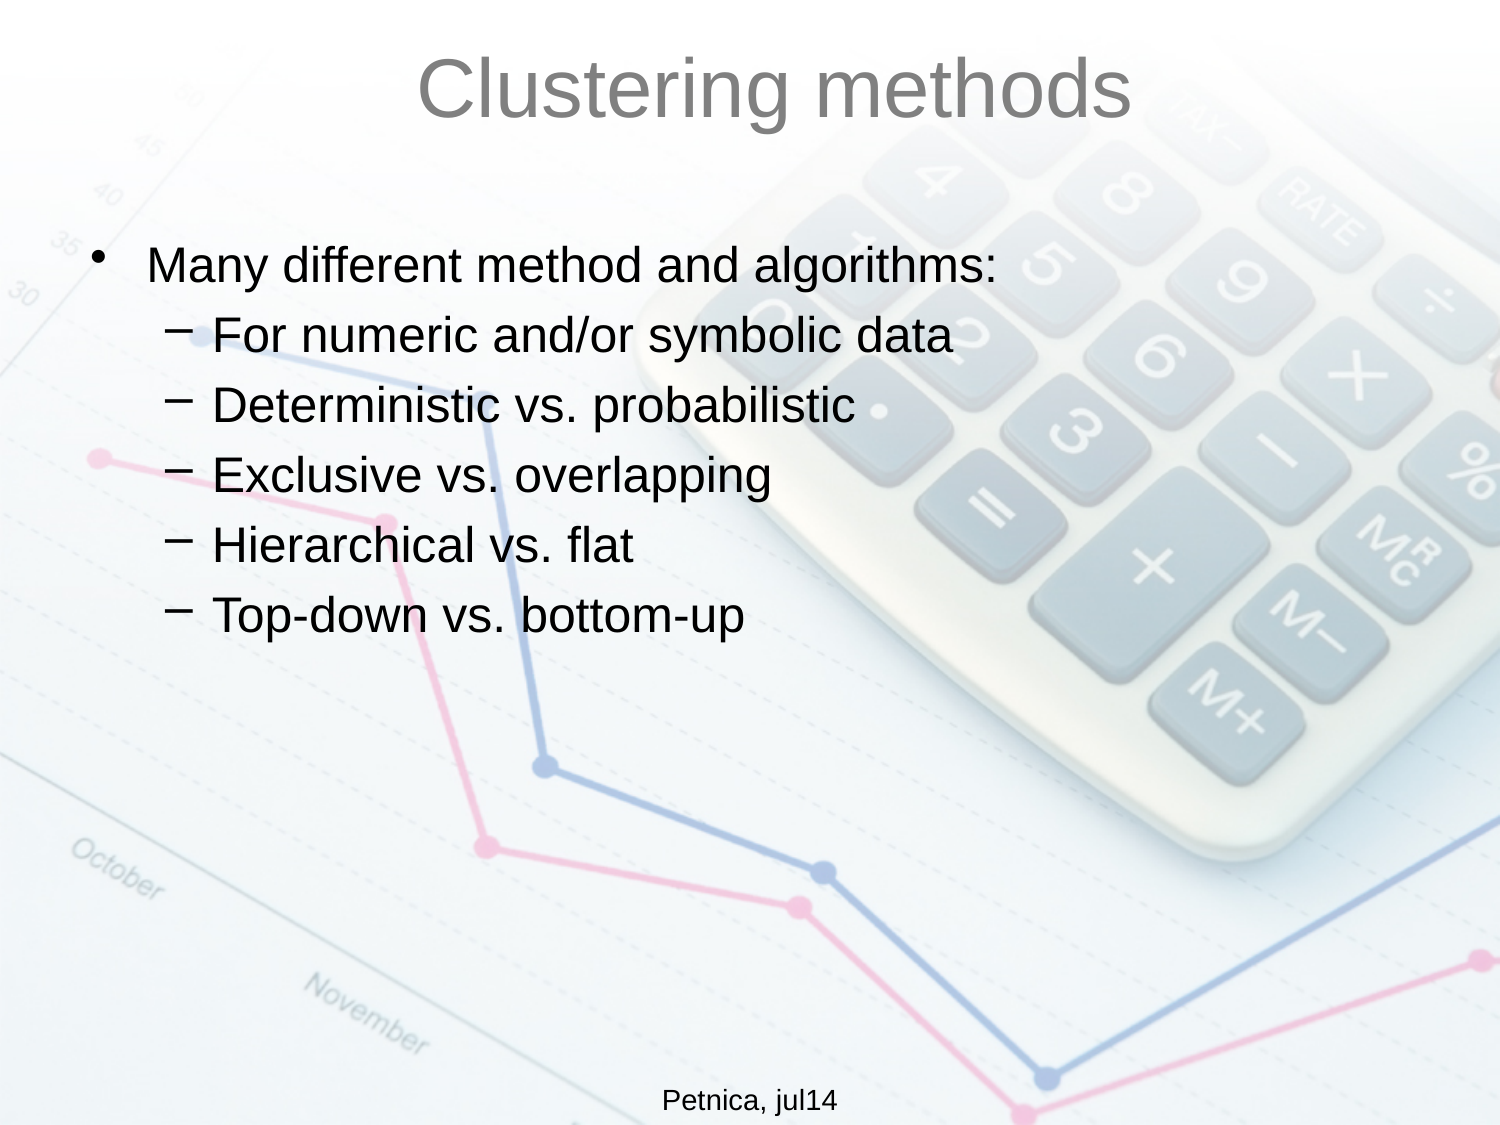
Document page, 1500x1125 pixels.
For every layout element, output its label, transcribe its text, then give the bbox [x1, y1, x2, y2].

list Many different method and algorithms: For numeric and/or symbolic data Deterministic vs. probabilistic Exclusive vs. overlapping Hierarchical vs. flat Top-down vs. bottom-up [74, 224, 1438, 1001]
picture [0, 0, 1500, 1125]
footer Petnica, jul14 [454, 1073, 1046, 1125]
text_box Clustering methods [100, 42, 1451, 126]
